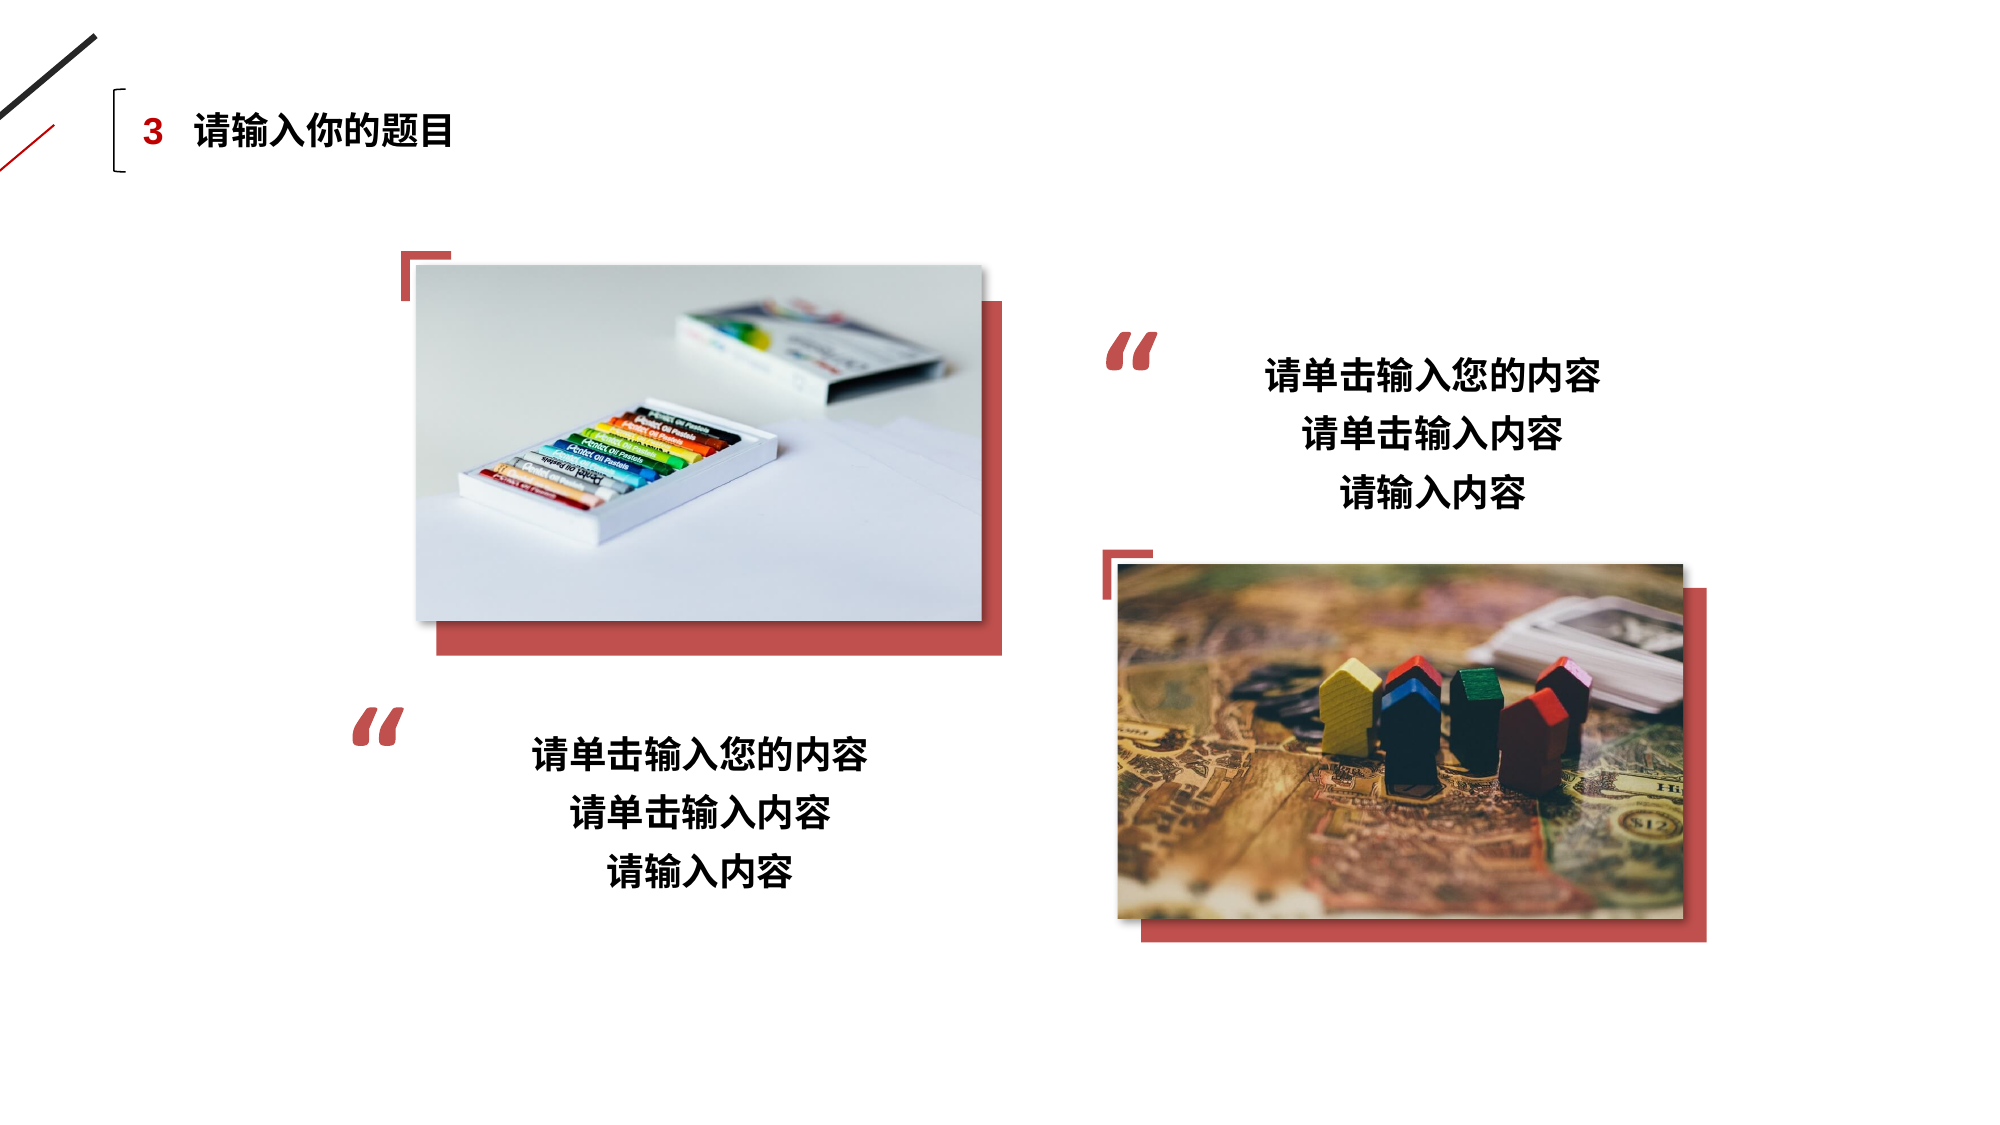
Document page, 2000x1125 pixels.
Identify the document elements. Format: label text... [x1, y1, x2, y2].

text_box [0, 35, 96, 144]
text_box [378, 707, 404, 746]
text_box [352, 707, 378, 746]
text_box [1101, 547, 1155, 602]
text_box [1115, 562, 1685, 921]
text_box [1106, 331, 1132, 371]
text_box [1139, 586, 1709, 944]
text_box [1132, 331, 1158, 371]
text_box [414, 264, 984, 623]
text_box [0, 124, 55, 179]
text_box 请单击输入您的内容 请单击输入内容 请输入内容 [1166, 316, 1699, 536]
text_box 3 请输入你的题目 [128, 100, 471, 160]
text_box [113, 88, 126, 173]
text_box [434, 299, 1004, 658]
text_box [399, 249, 453, 303]
text_box 请单击输入您的内容 请单击输入内容 请输入内容 [434, 695, 967, 915]
